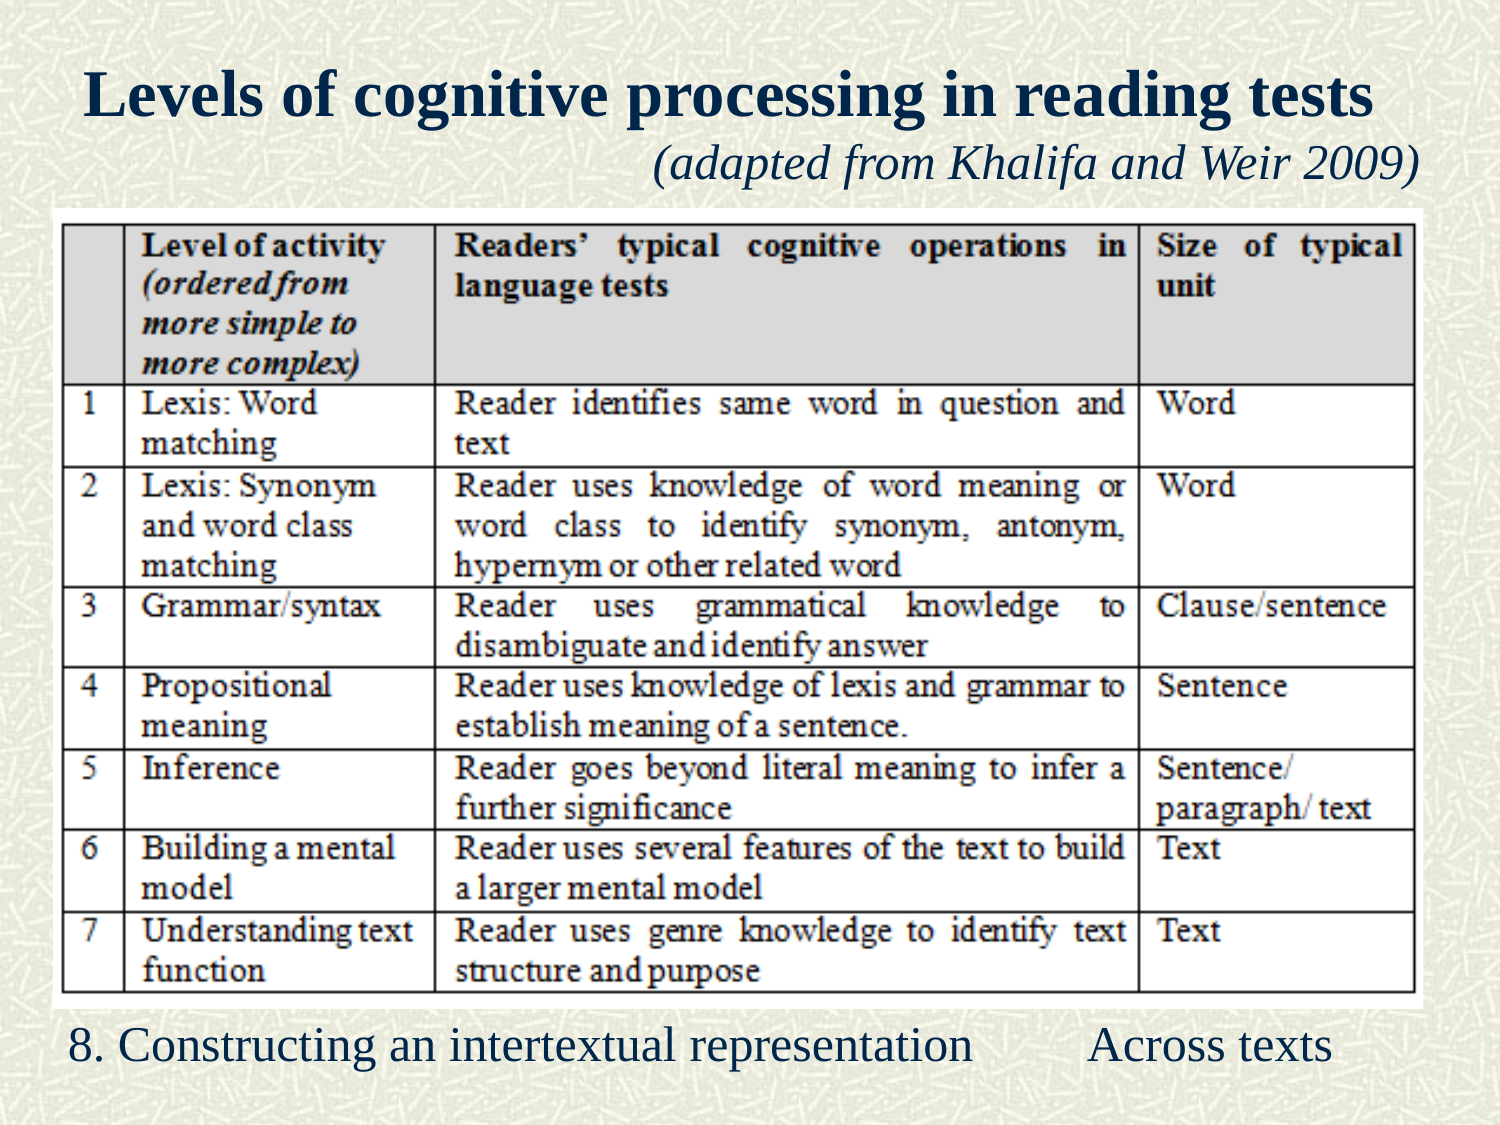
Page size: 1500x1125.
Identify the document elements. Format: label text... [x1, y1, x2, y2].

text_box Levels of cognitive processing in reading tests (adapted from Khalifa and Weir 2009) [41, 42, 1436, 198]
picture [0, 0, 1500, 1125]
text_box 8. Constructing an intertextual representation Across texts [53, 1011, 1500, 1081]
